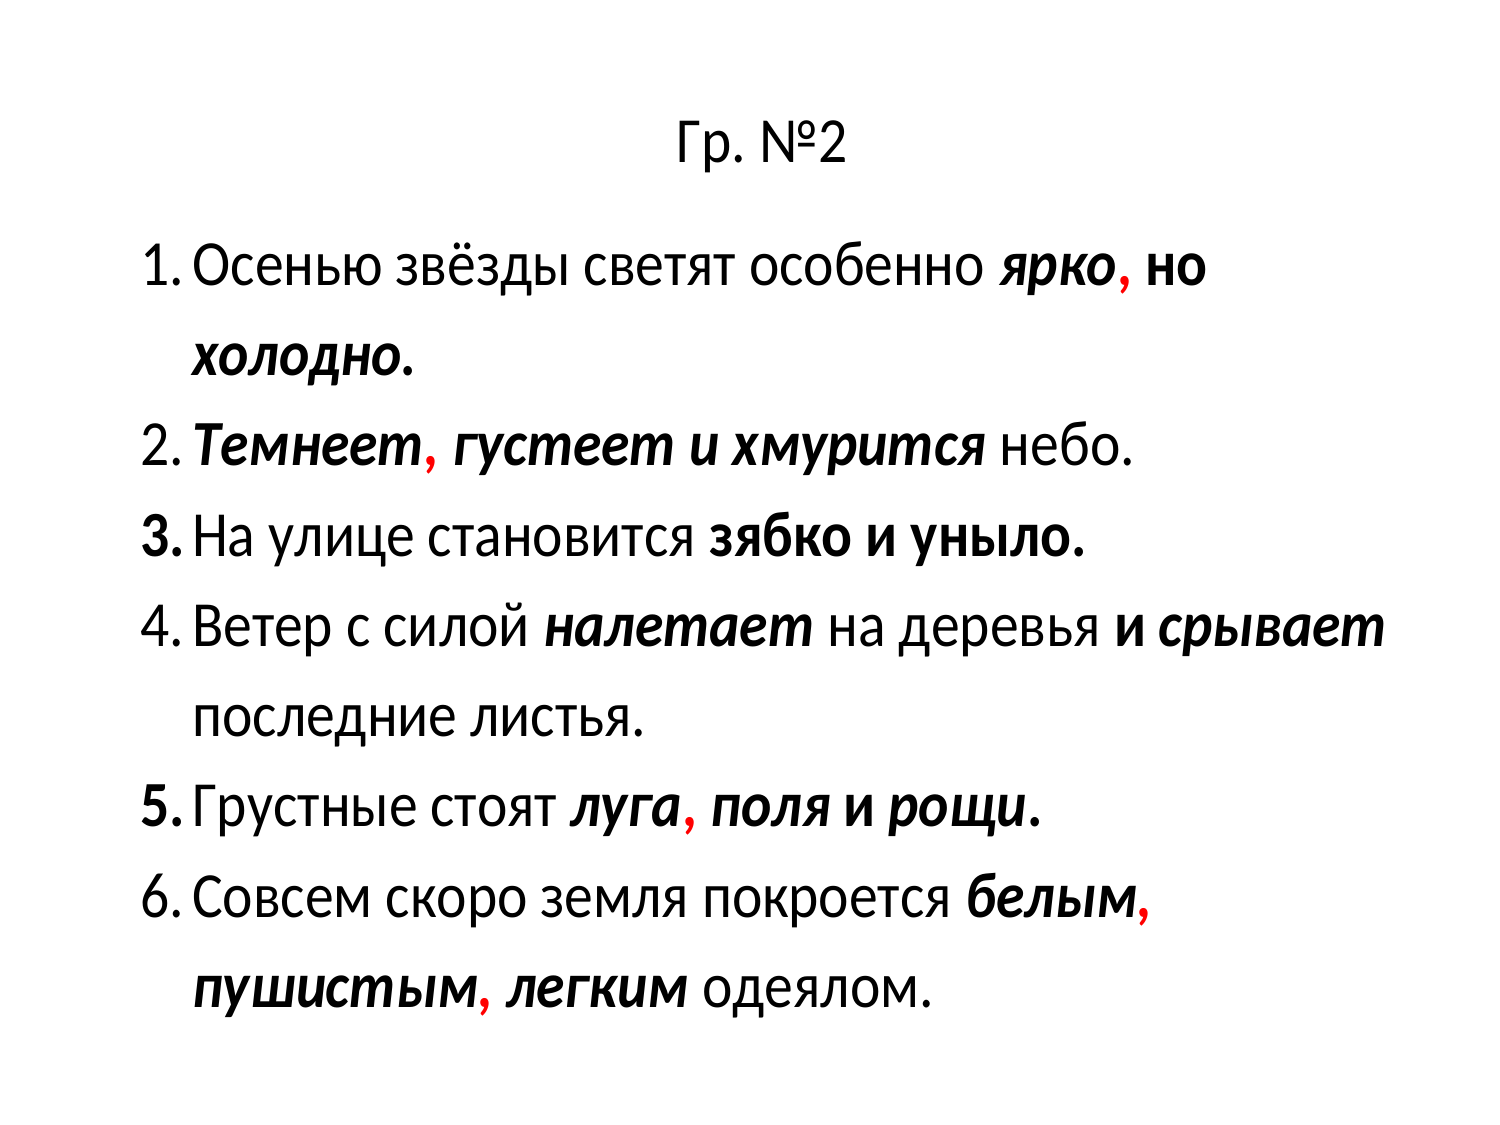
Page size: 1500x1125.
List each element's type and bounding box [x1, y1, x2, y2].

picture [88, 101, 1436, 1071]
